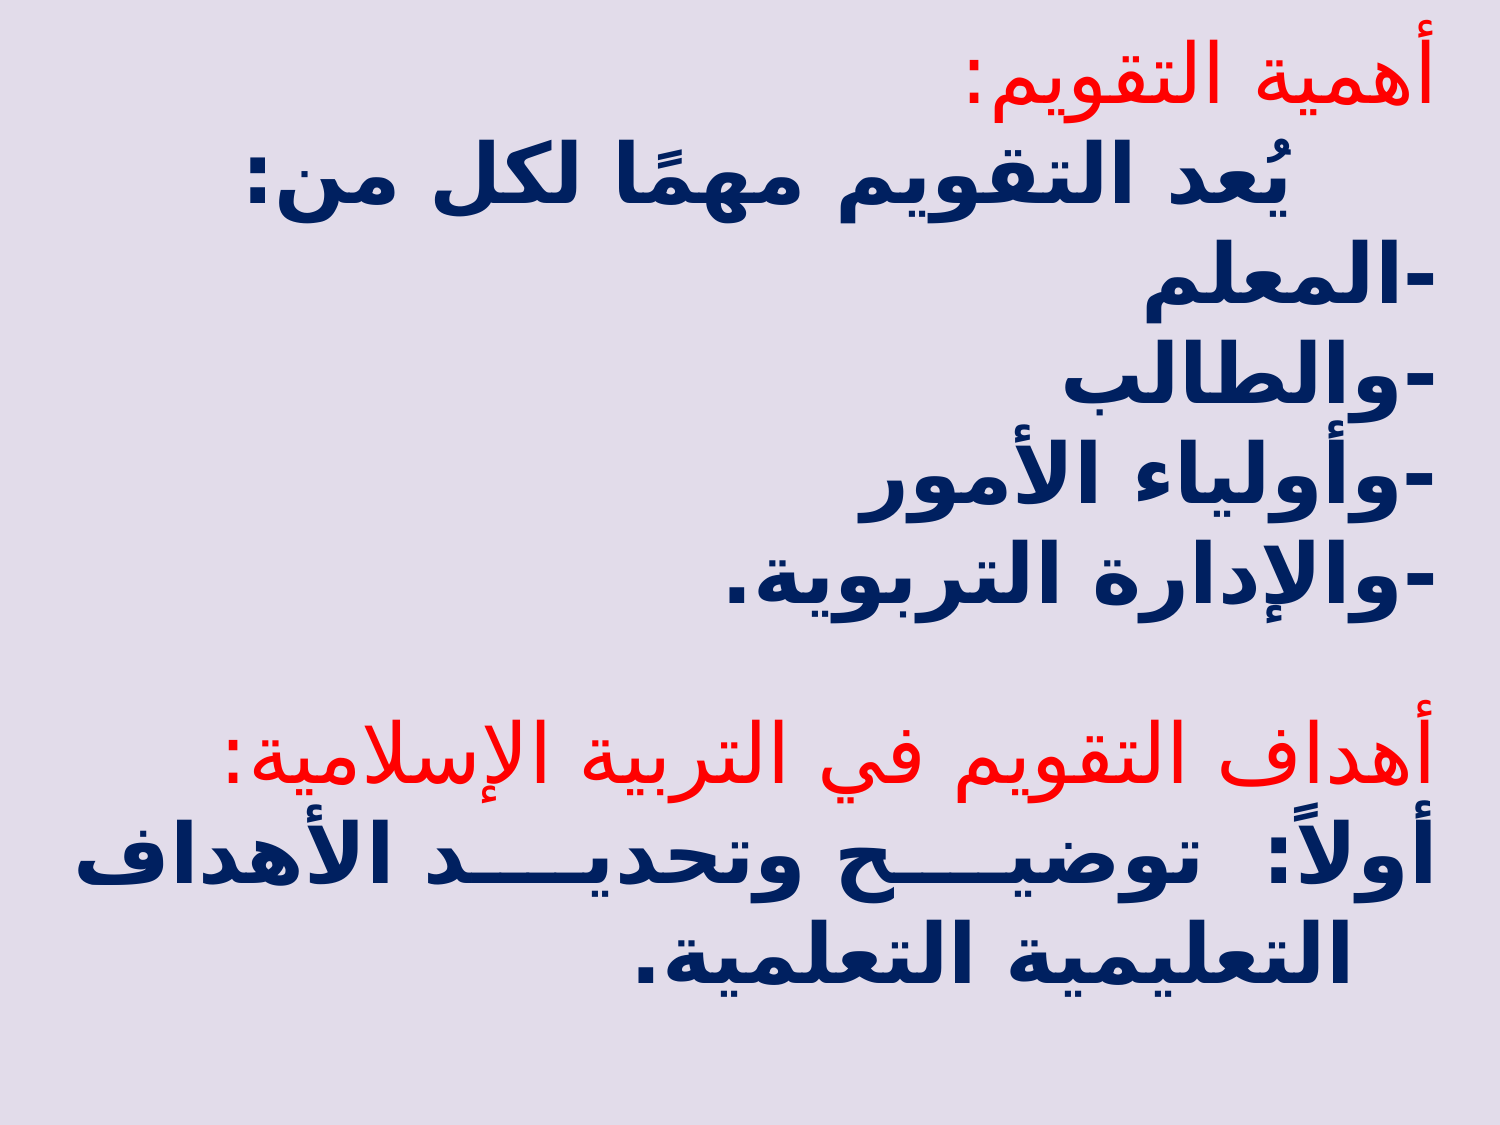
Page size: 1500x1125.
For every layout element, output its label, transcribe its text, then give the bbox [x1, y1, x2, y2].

text_box أهمية التقويم: يُعد التقويم مهمًا لكل من: -المعلم -والطالب -وأولياء الأمور -والإدارة التربوية. أهداف التقويم في التربية الإسلامية: أولاً: توضيح وتحديد الأهداف التعليمية التعلمية. [58, 13, 1453, 1008]
